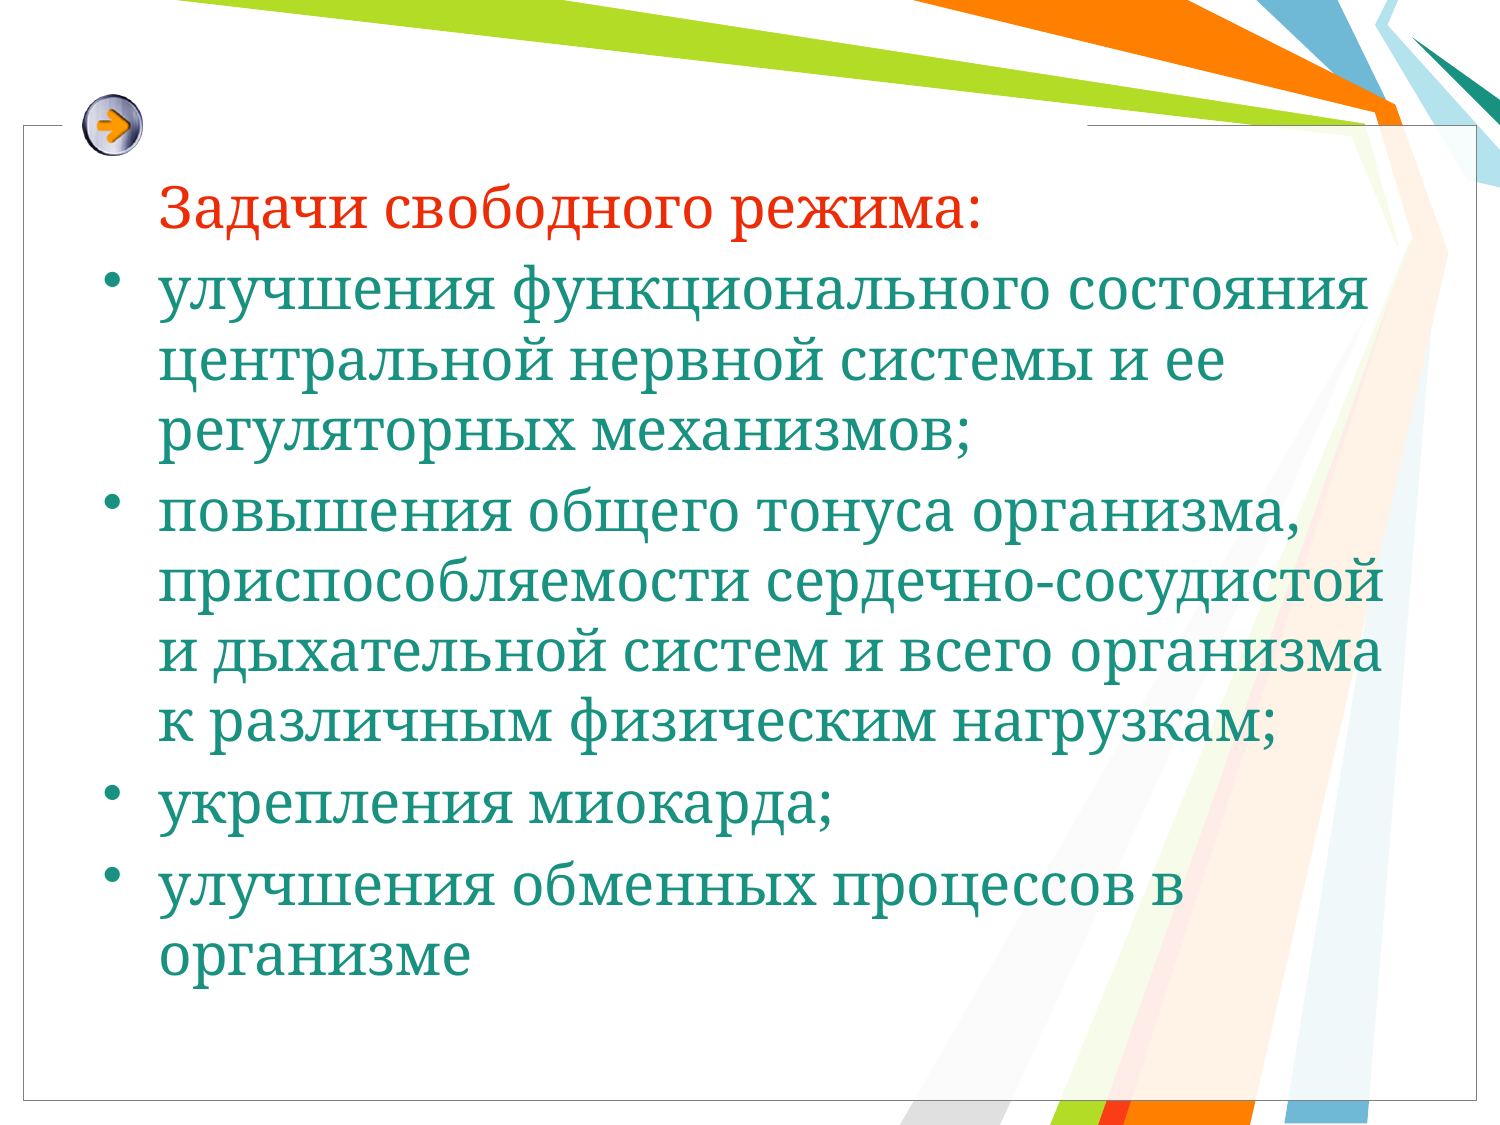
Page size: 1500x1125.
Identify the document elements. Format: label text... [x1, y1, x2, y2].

list Задачи свободного режима: улучшения функционального состояния центральной нервной системы и ее регуляторных механизмов; повышения общего тонуса организма, приспособляемости сердечно-сосудистой и дыхательной систем и всего организма к различным физическим нагрузкам; укрепления миокарда; улучшения обменных процессов в организме [87, 162, 1438, 988]
picture [82, 94, 143, 156]
